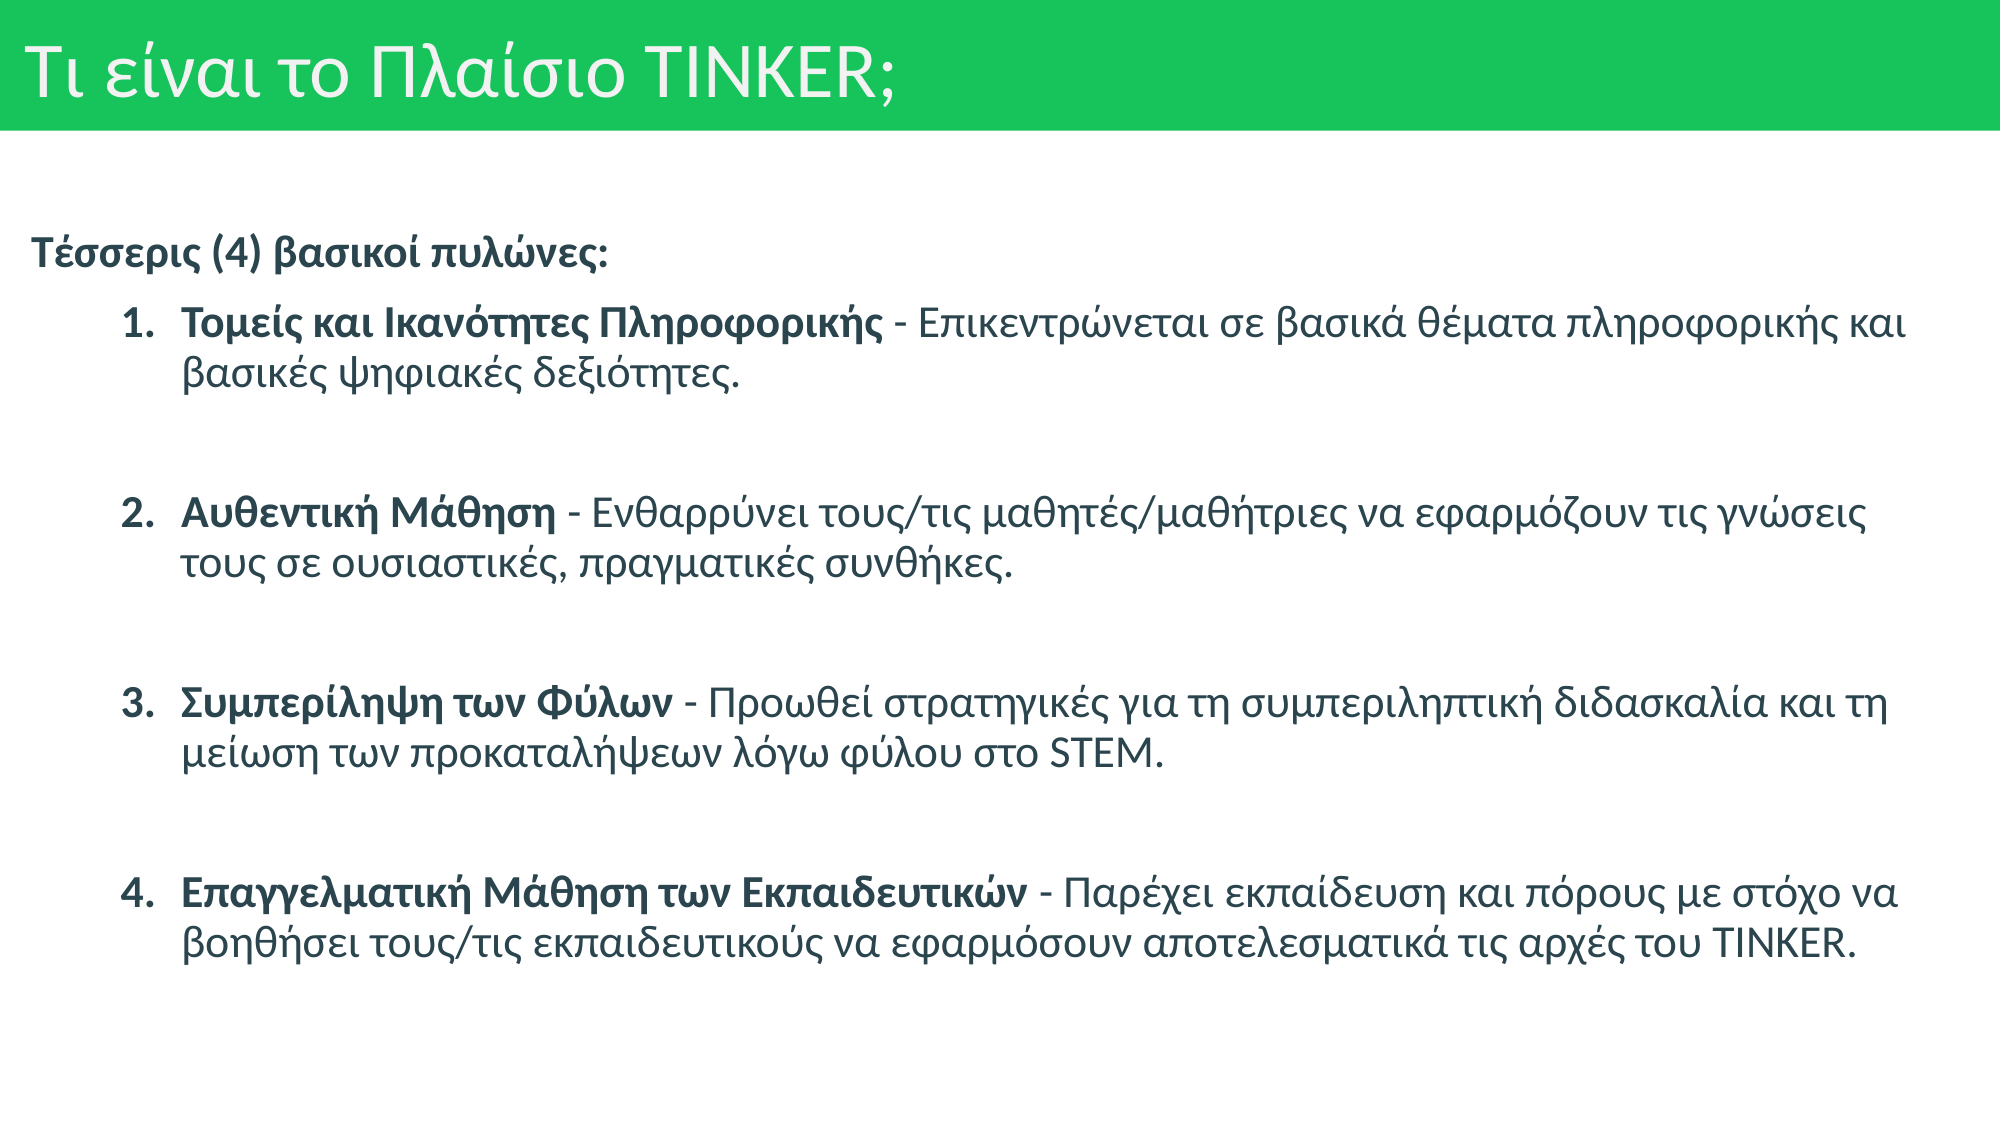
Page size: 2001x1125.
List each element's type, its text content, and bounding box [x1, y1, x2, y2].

title Τι είναι το Πλαίσιο TINKER; [16, 13, 1976, 131]
list Τέσσερις (4) βασικοί πυλώνες: Τομείς και Ικανότητες Πληροφορικής - Επικεντρώνεται σε βασικά θέματα πληροφορικής και βασικές ψηφιακές δεξιότητες. Αυθεντική Μάθηση - Ενθαρρύνει τους/τις μαθητές/μαθήτριες να εφαρμόζουν τις γνώσεις τους σε ουσιαστικές, πραγματικές συνθήκες. Συμπερίληψη των Φύλων - Προωθεί στρατηγικές για τη συμπεριληπτική διδασκαλία και τη μείωση των προκαταλήψεων λόγω φύλου στο STEM. Επαγγελματική Μάθηση των Εκπαιδευτικών - Παρέχει εκπαίδευση και πόρους με στόχο να βοηθήσει τους/τις εκπαιδευτικούς να εφαρμόσουν αποτελεσματικά τις αρχές του TINKER. [16, 144, 1976, 1108]
